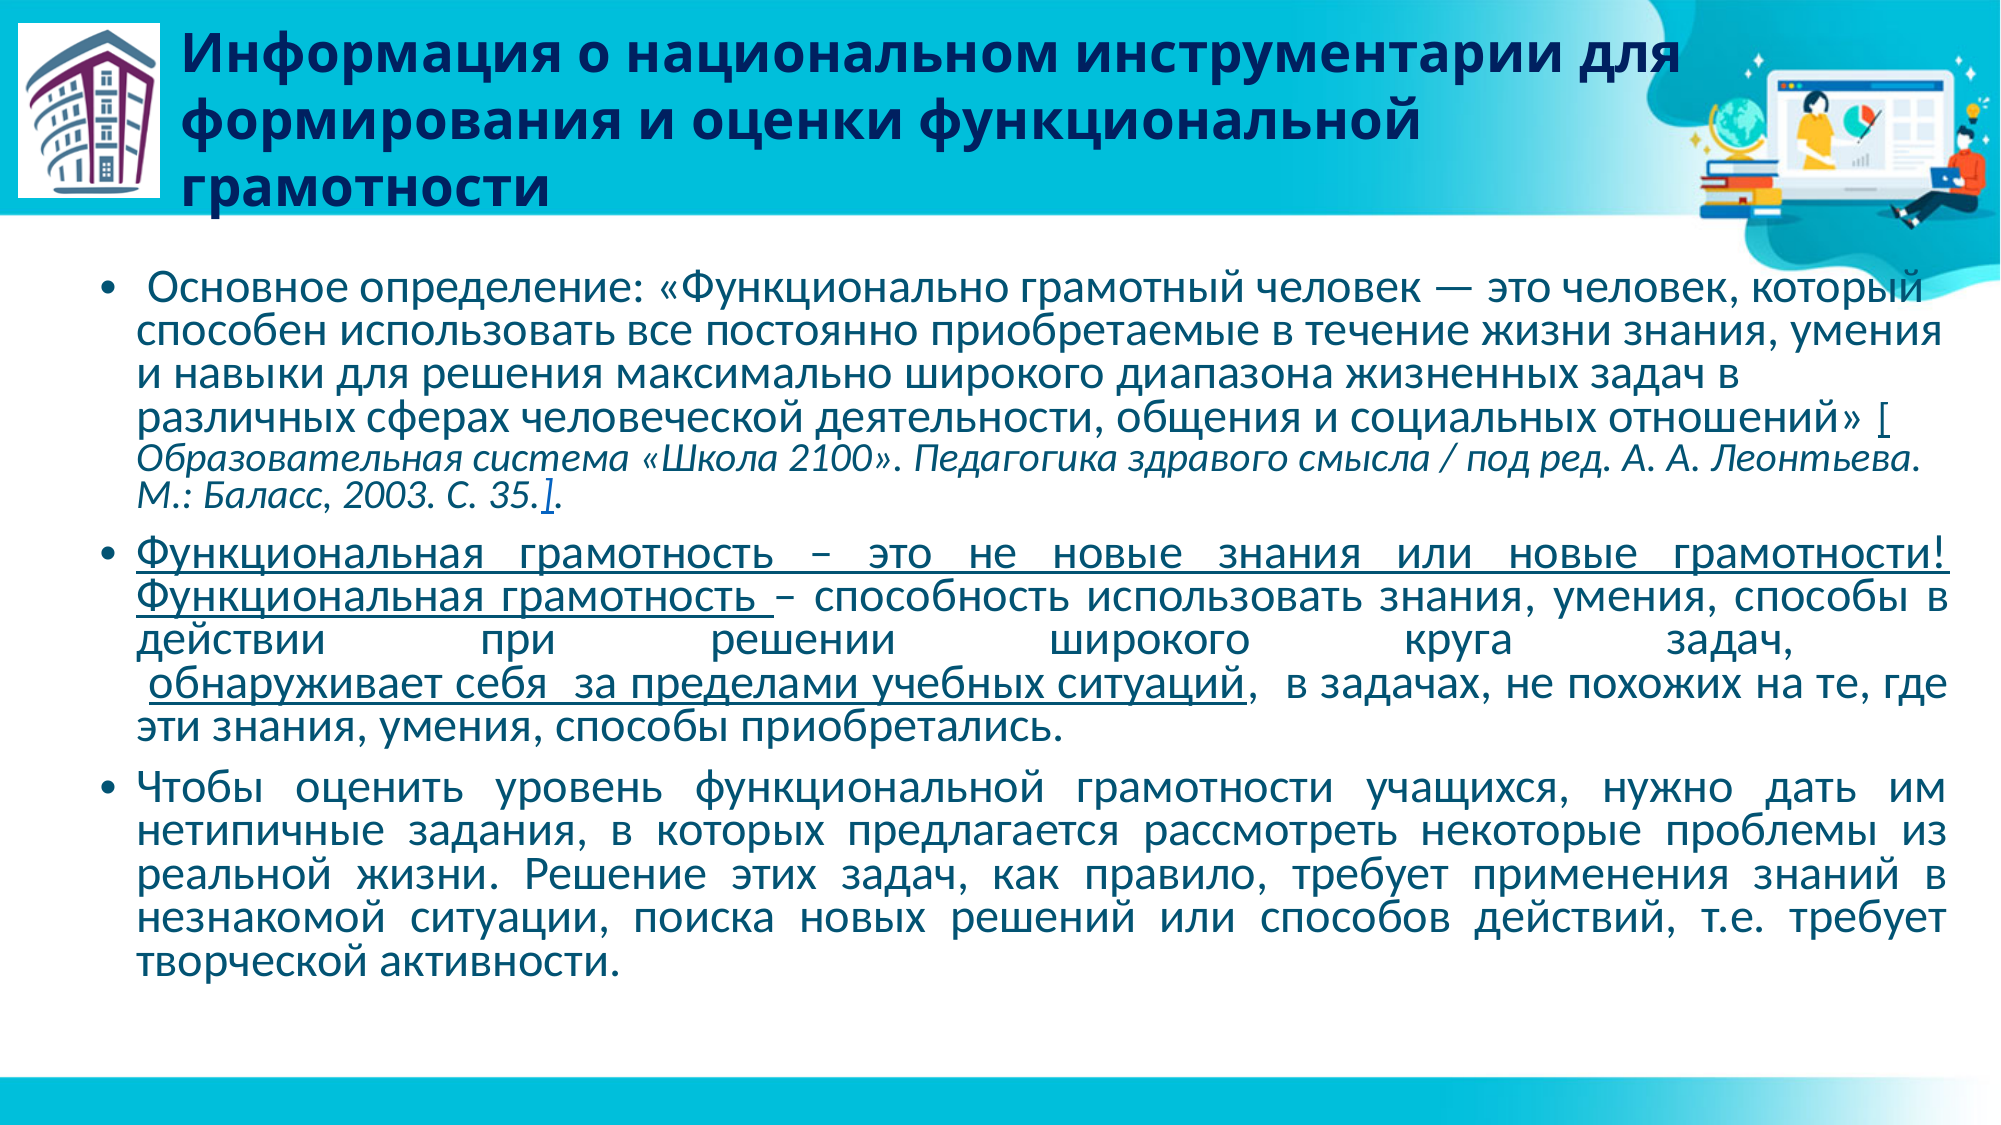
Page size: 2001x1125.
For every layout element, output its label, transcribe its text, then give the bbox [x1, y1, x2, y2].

list Основное определение: «Функционально грамотный человек — это человек, который способен использовать все постоянно приобретаемые в течение жизни знания, умения и навыки для решения максимально широкого диапазона жизненных задач в различных сферах человеческой деятельности, общения и социальных отношений» [Образовательная система «Школа 2100». Педагогика здравого смысла / под ред. А. А. Леонтьева. М.: Баласс, 2003. С. 35.]. Функциональная грамотность – это не новые знания или новые грамотности! Функциональная грамотность – способность использовать знания, умения, способы в действии при решении широкого круга задач, обнаруживает себя за пределами учебных ситуаций, в задачах, не похожих на те, где эти знания, умения, способы приобретались. Чтобы оценить уровень функциональной грамотности учащихся, нужно дать им нетипичные задания, в которых предлагается рассмотреть некоторые проблемы из реальной жизни. Решение этих задач, как правило, требует применения знаний в незнакомой ситуации, поиска новых решений или способов действий, т.е. требует творческой активности. [84, 259, 1965, 1006]
title Информация о национальном инструментарии для формирования и оценки функциональной грамотности [165, 10, 1745, 228]
picture [0, 0, 2001, 1125]
